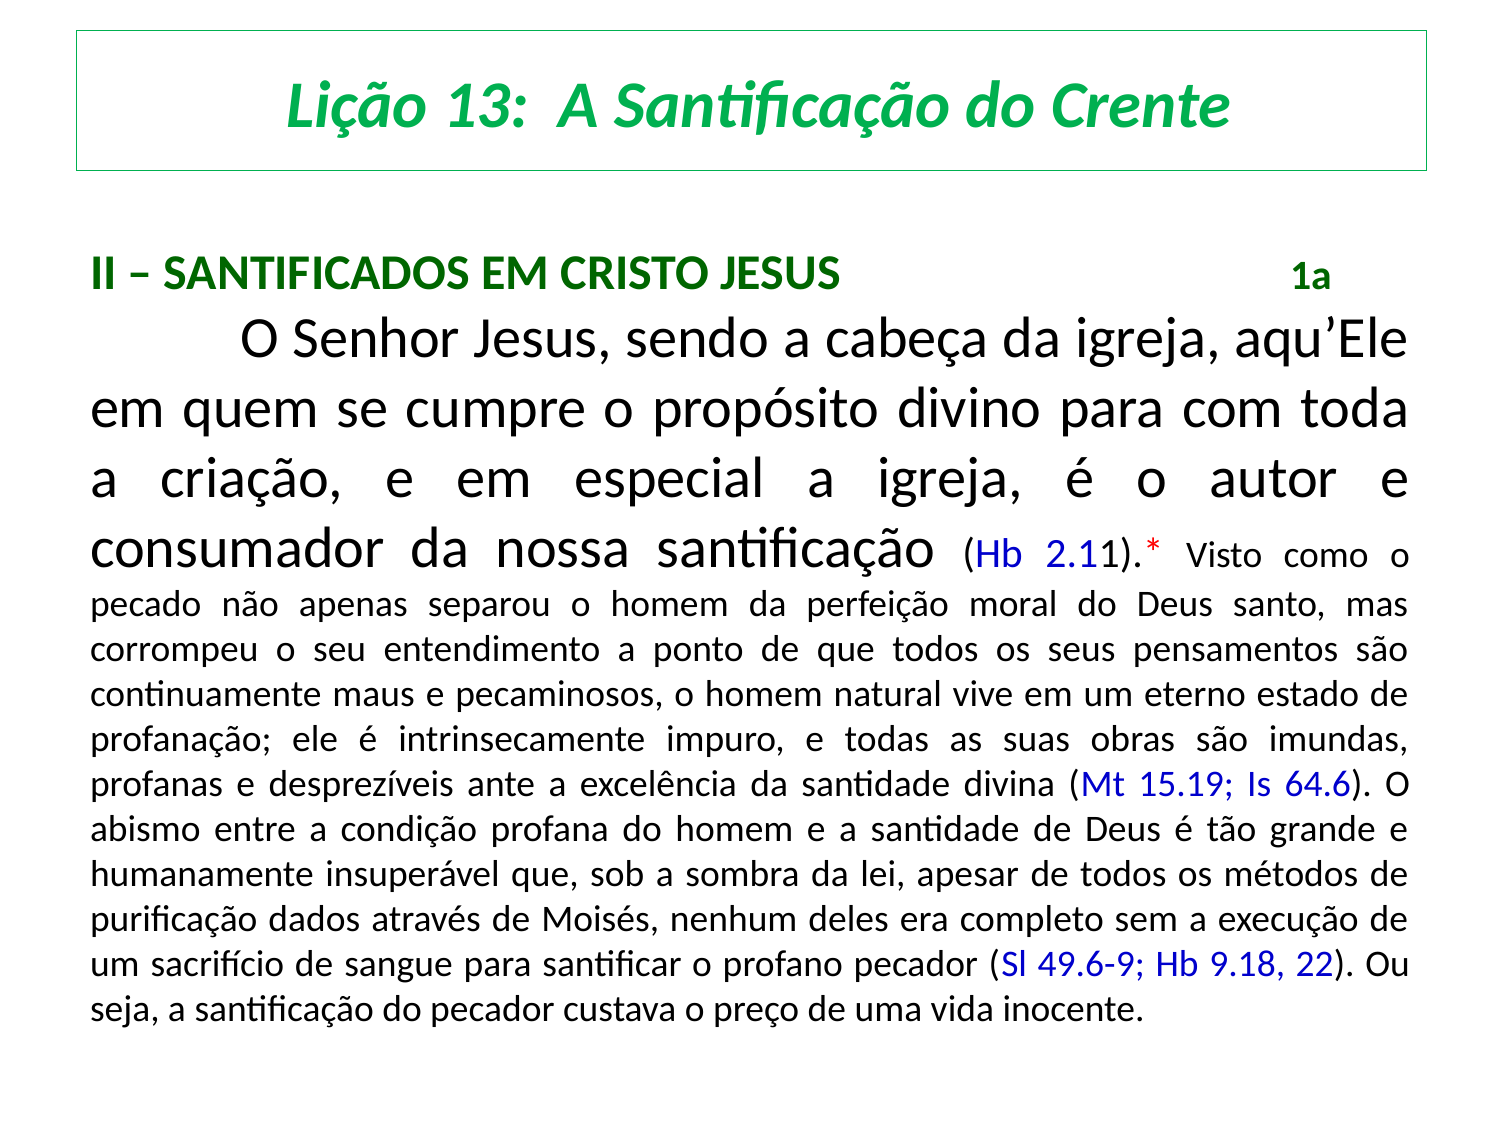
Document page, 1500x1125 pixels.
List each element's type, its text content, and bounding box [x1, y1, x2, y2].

list II – SANTIFICADOS EM CRISTO JESUS 1a O Senhor Jesus, sendo a cabeça da igreja, aqu’Ele em quem se cumpre o propósito divino para com toda a criação, e em especial a igreja, é o autor e consumador da nossa santificação (Hb 2.11).* Visto como o pecado não apenas separou o homem da perfeição moral do Deus santo, mas corrompeu o seu entendimento a ponto de que todos os seus pensamentos são continuamente maus e pecaminosos, o homem natural vive em um eterno estado de profanação; ele é intrinsecamente impuro, e todas as suas obras são imundas, profanas e desprezíveis ante a excelência da santidade divina (Mt 15.19; Is 64.6). O abismo entre a condição profana do homem e a santidade de Deus é tão grande e humanamente insuperável que, sob a sombra da lei, apesar de todos os métodos de purificação dados através de Moisés, nenhum deles era completo sem a execução de um sacrifício de sangue para santificar o profano pecador (Sl 49.6-9; Hb 9.18, 22). Ou seja, a santificação do pecador custava o preço de uma vida inocente. [75, 231, 1425, 1059]
title Lição 13: A Santificação do Crente [76, 30, 1427, 171]
